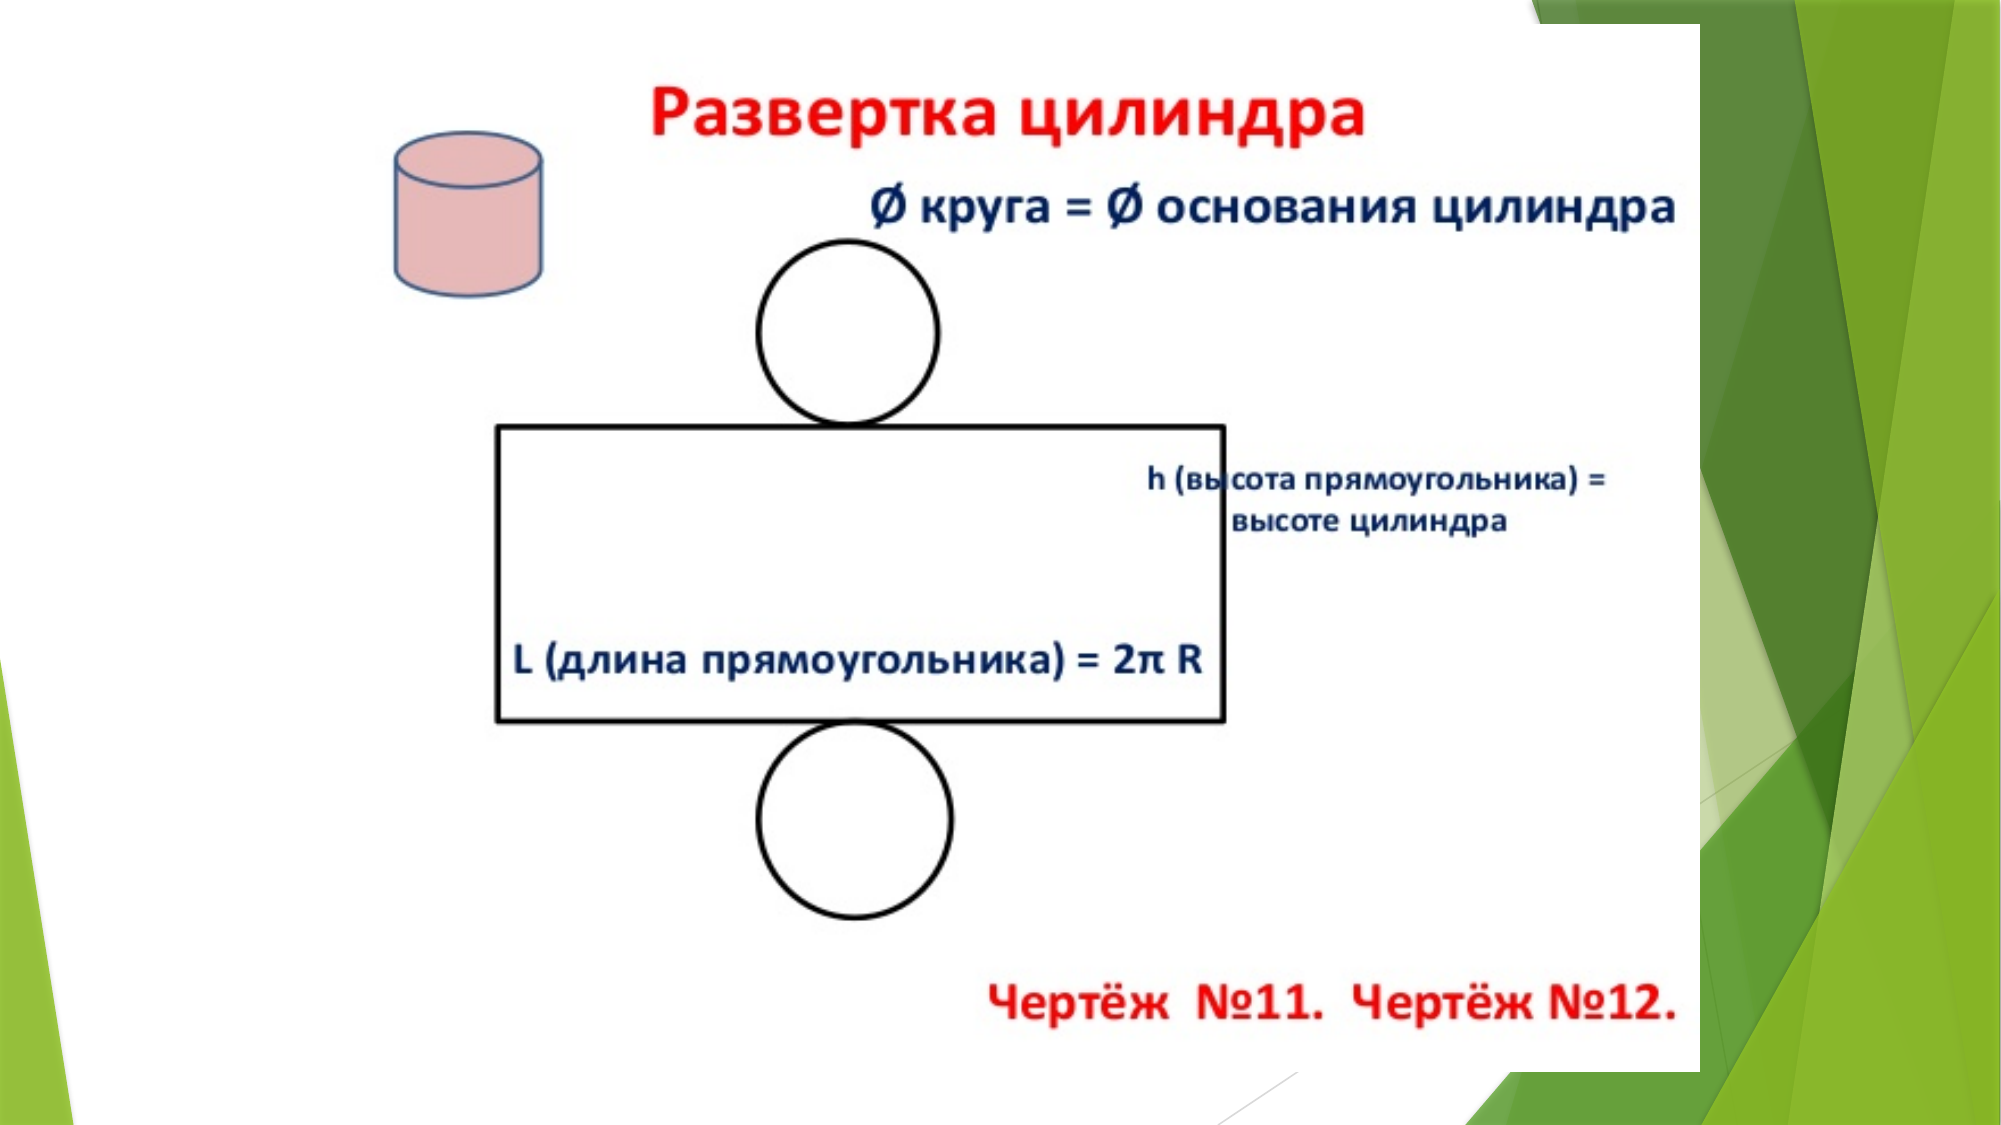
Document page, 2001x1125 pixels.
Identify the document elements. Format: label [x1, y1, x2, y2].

list [248, 23, 1700, 1073]
